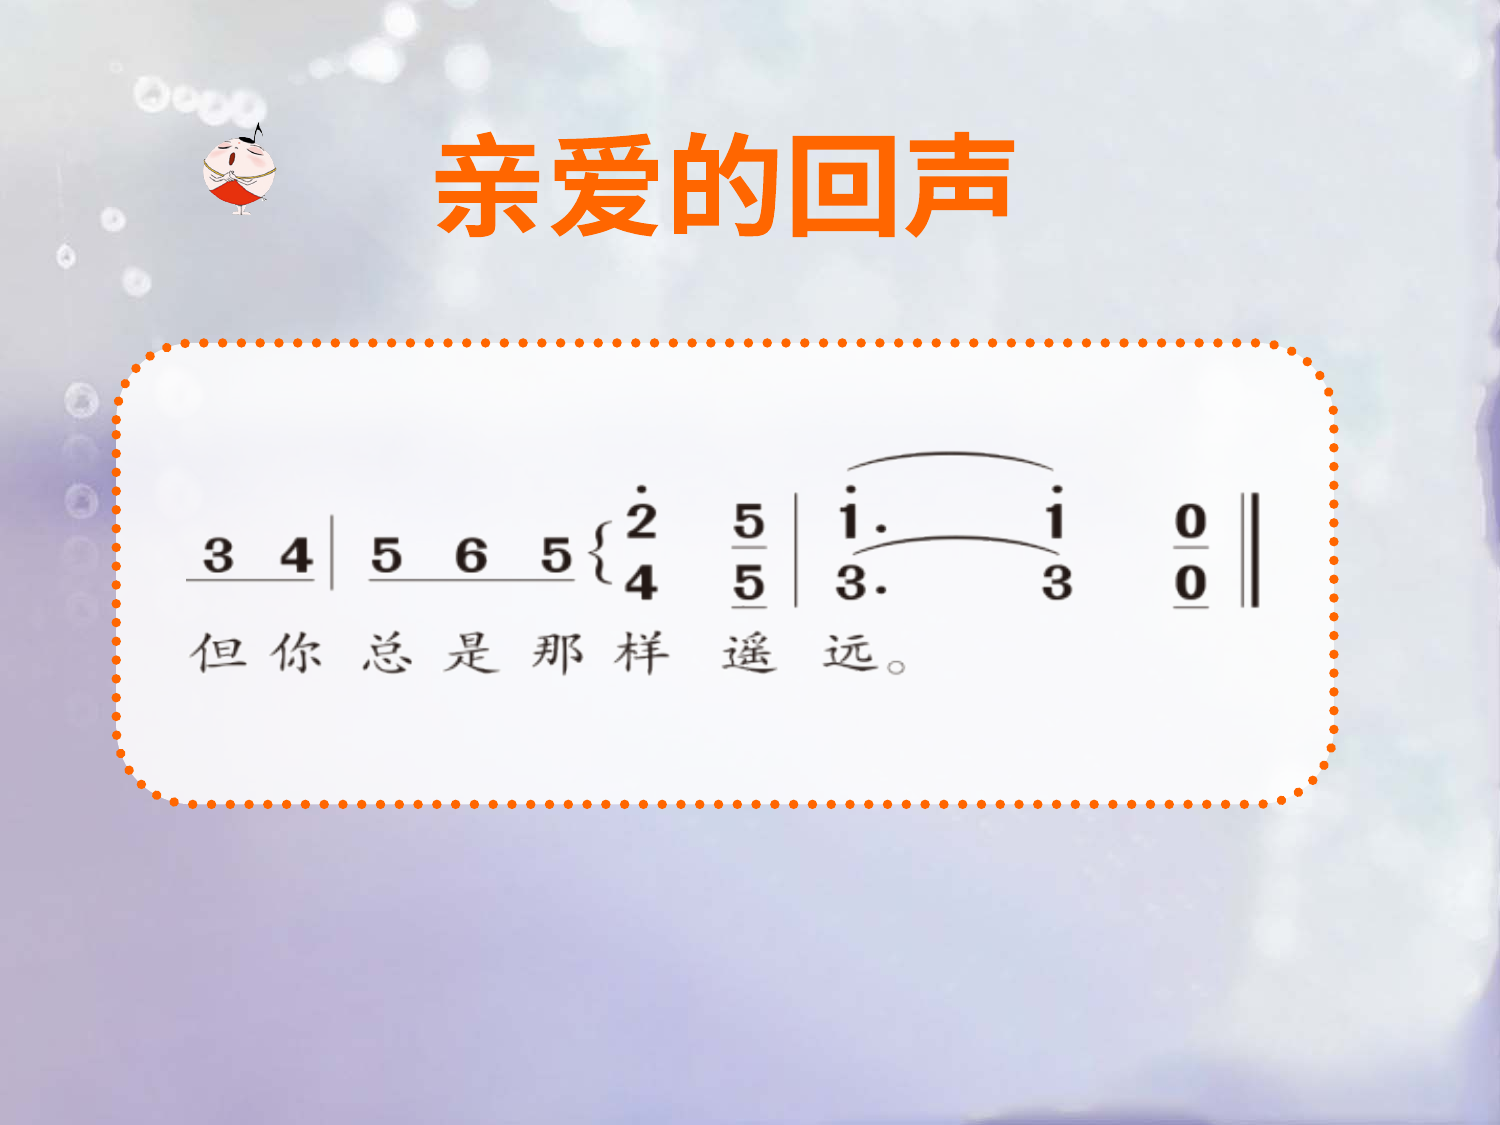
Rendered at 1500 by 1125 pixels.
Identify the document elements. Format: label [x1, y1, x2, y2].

text_box [116, 342, 1334, 805]
picture [0, 0, 1500, 1125]
